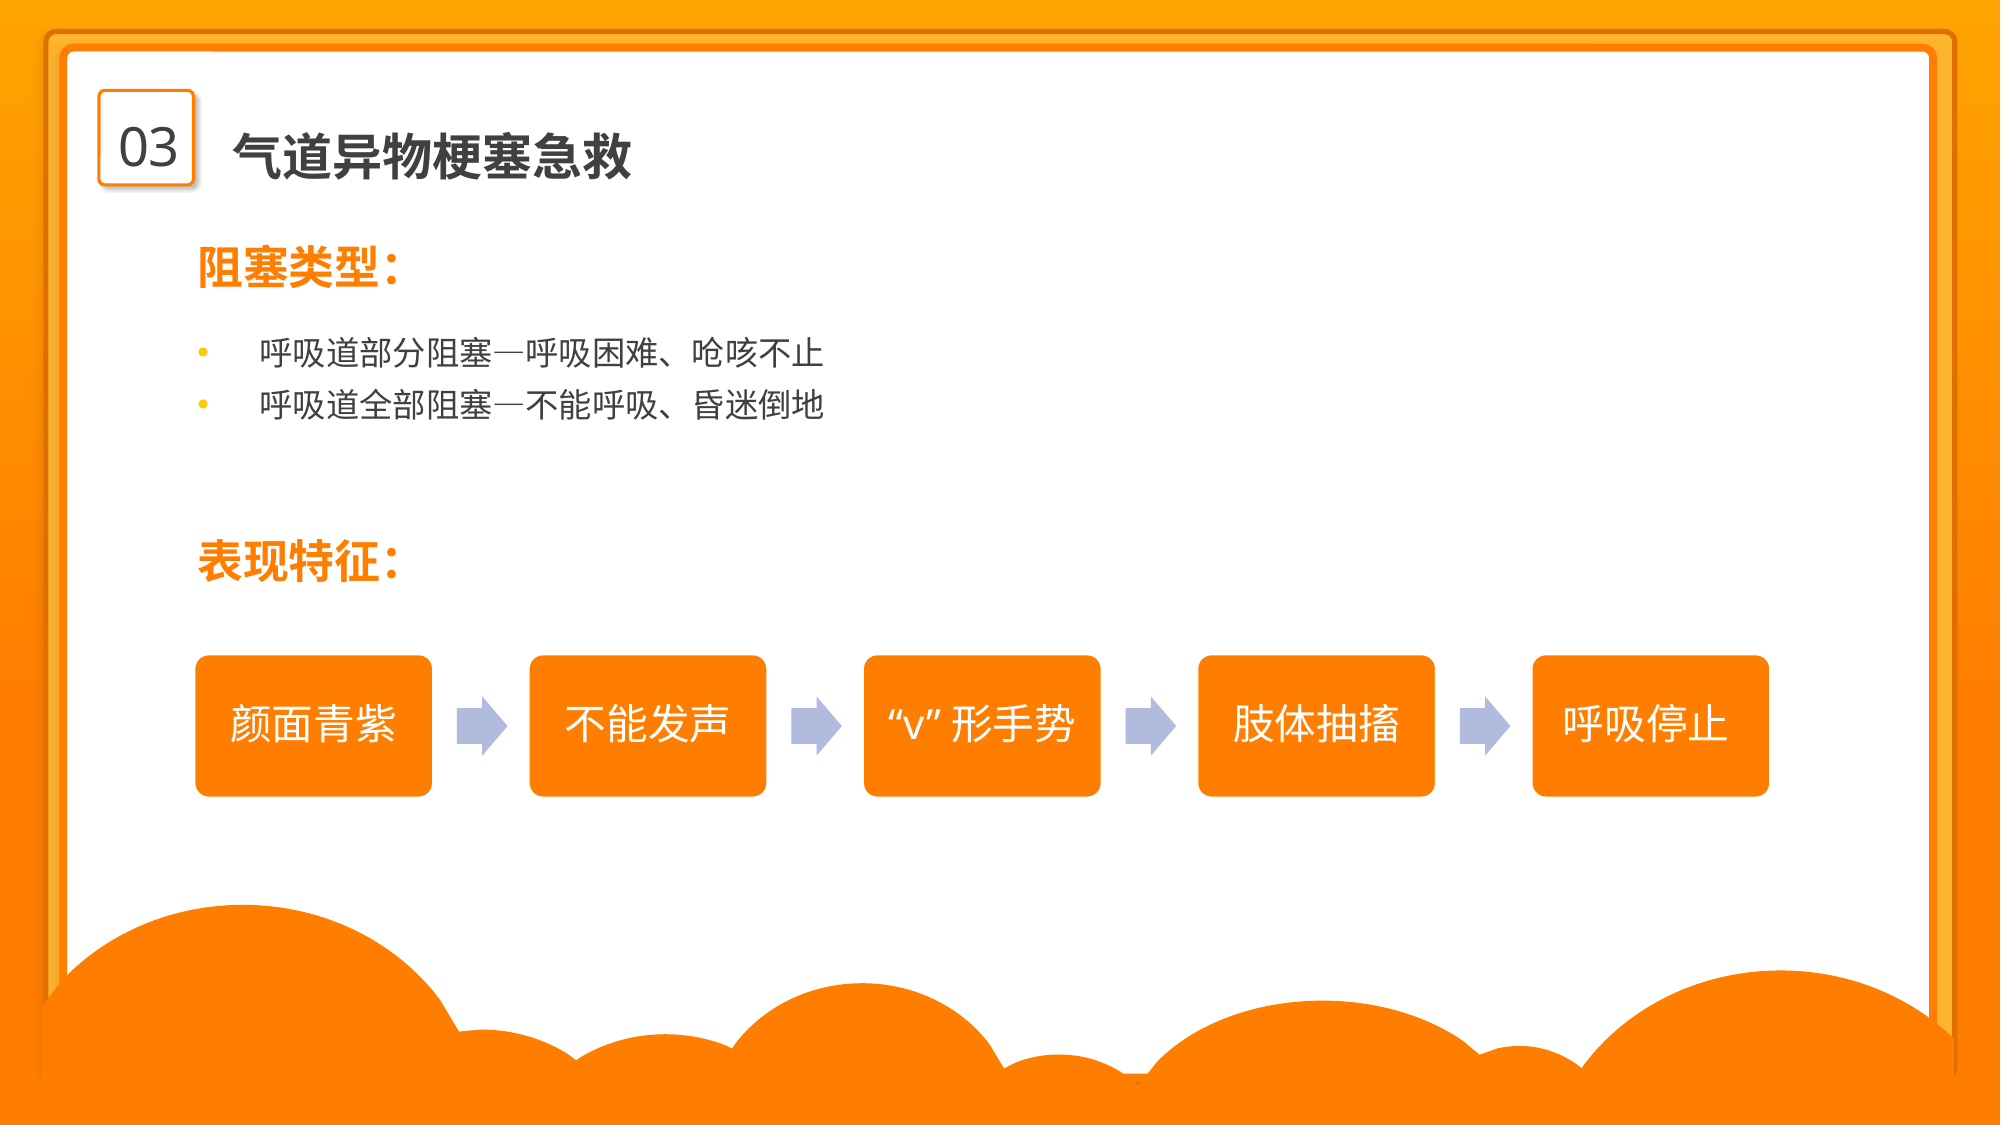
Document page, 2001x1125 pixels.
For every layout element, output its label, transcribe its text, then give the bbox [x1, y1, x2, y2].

text_box 颜面青紫 [193, 653, 435, 799]
text_box 肢体抽搐 [1196, 653, 1438, 799]
text_box “v”形手势 [861, 653, 1103, 799]
text_box [1125, 696, 1177, 756]
text_box 呼吸停止 [1530, 653, 1772, 799]
text_box 阻塞类型： [182, 230, 466, 301]
text_box [791, 696, 842, 756]
text_box [456, 696, 508, 756]
text_box 呼吸道部分阻塞—呼吸困难、呛咳不止 呼吸道全部阻塞—不能呼吸、昏迷倒地 [182, 313, 917, 432]
text_box 不能发声 [527, 653, 769, 799]
text_box [1459, 696, 1511, 756]
text_box 表现特征： [182, 525, 466, 596]
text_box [88, 90, 683, 187]
